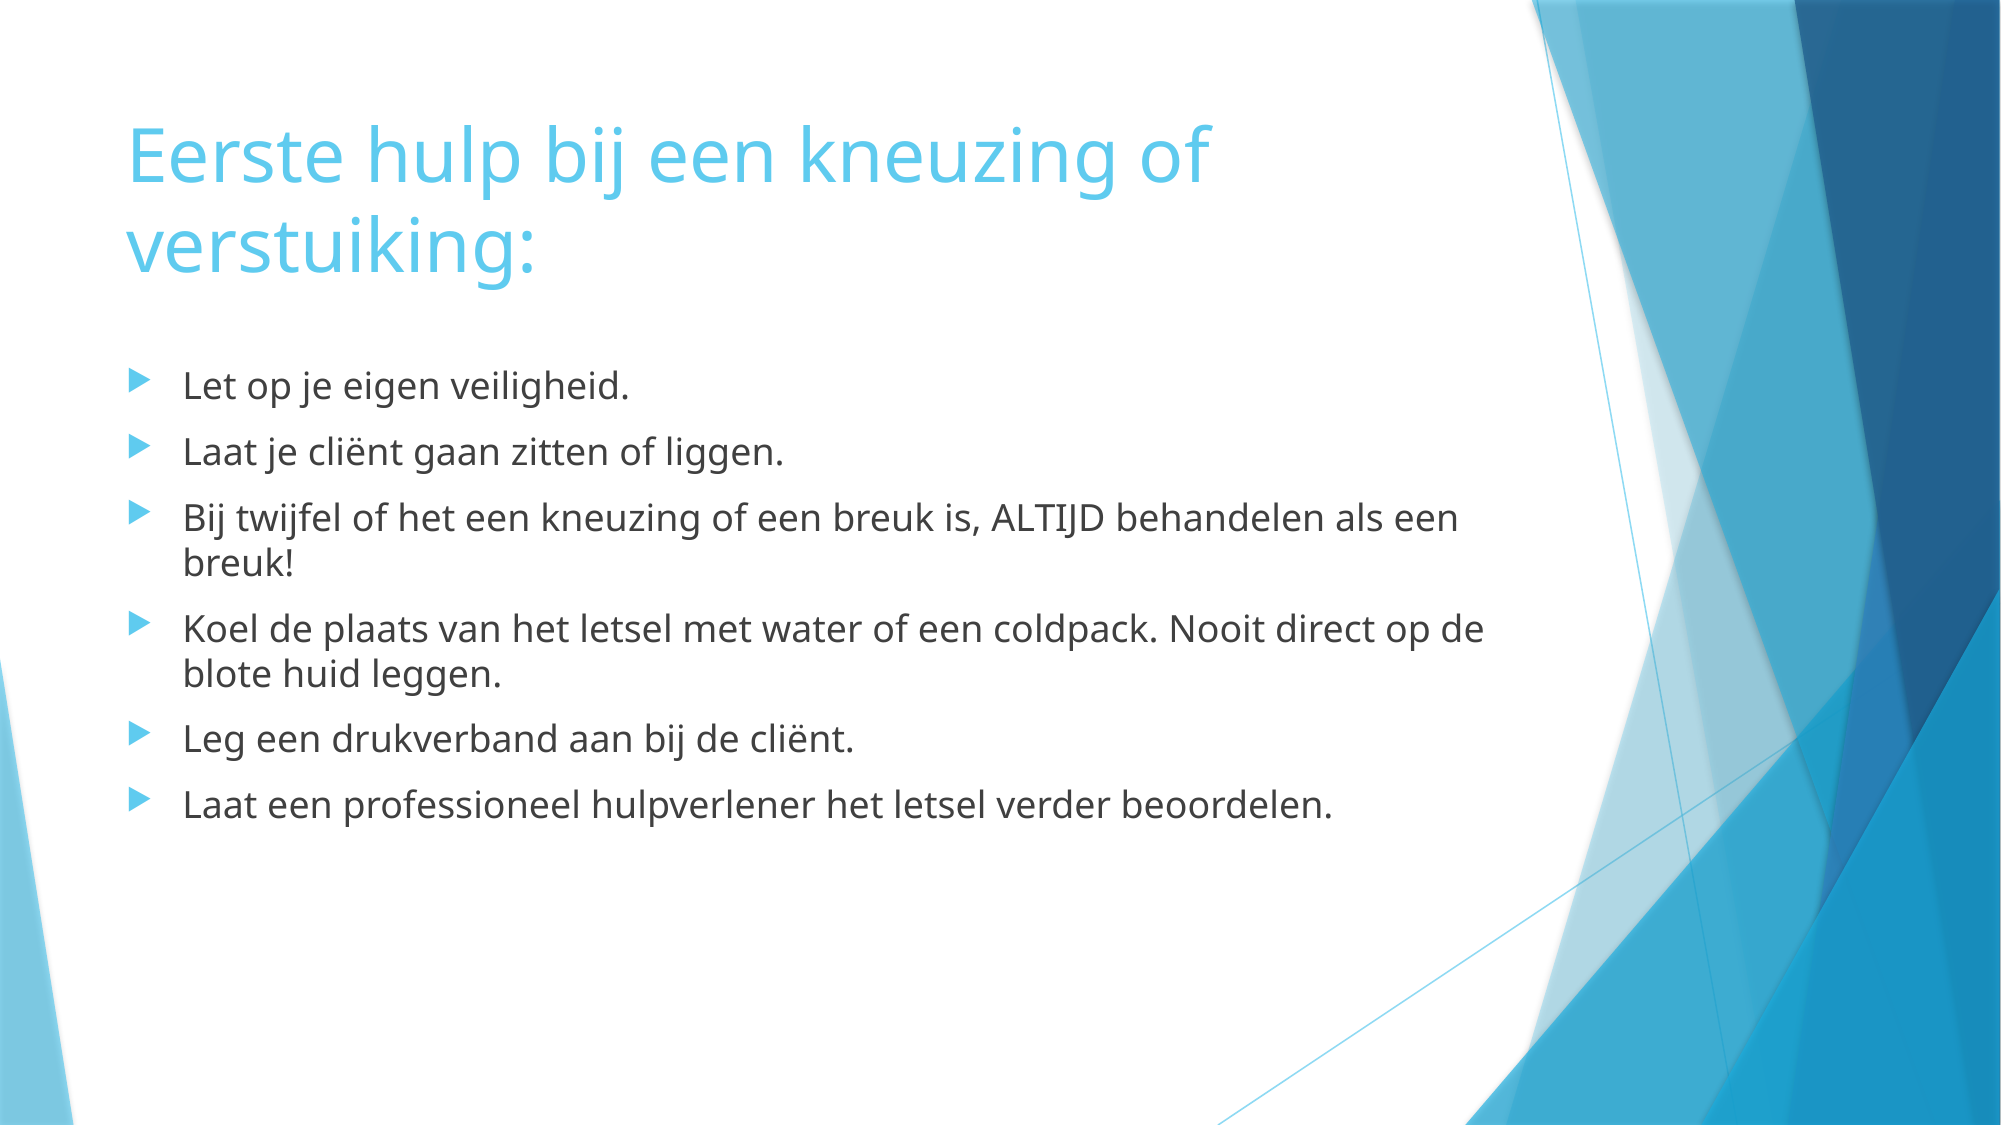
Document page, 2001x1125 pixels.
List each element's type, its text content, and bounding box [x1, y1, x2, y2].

list Let op je eigen veiligheid. Laat je cliënt gaan zitten of liggen. Bij twijfel of het een kneuzing of een breuk is, ALTIJD behandelen als een breuk! Koel de plaats van het letsel met water of een coldpack. Nooit direct op de blote huid leggen. Leg een drukverband aan bij de cliënt. Laat een professioneel hulpverlener het letsel verder beoordelen. [111, 354, 1522, 992]
title Eerste hulp bij een kneuzing of verstuiking: [111, 99, 1522, 317]
